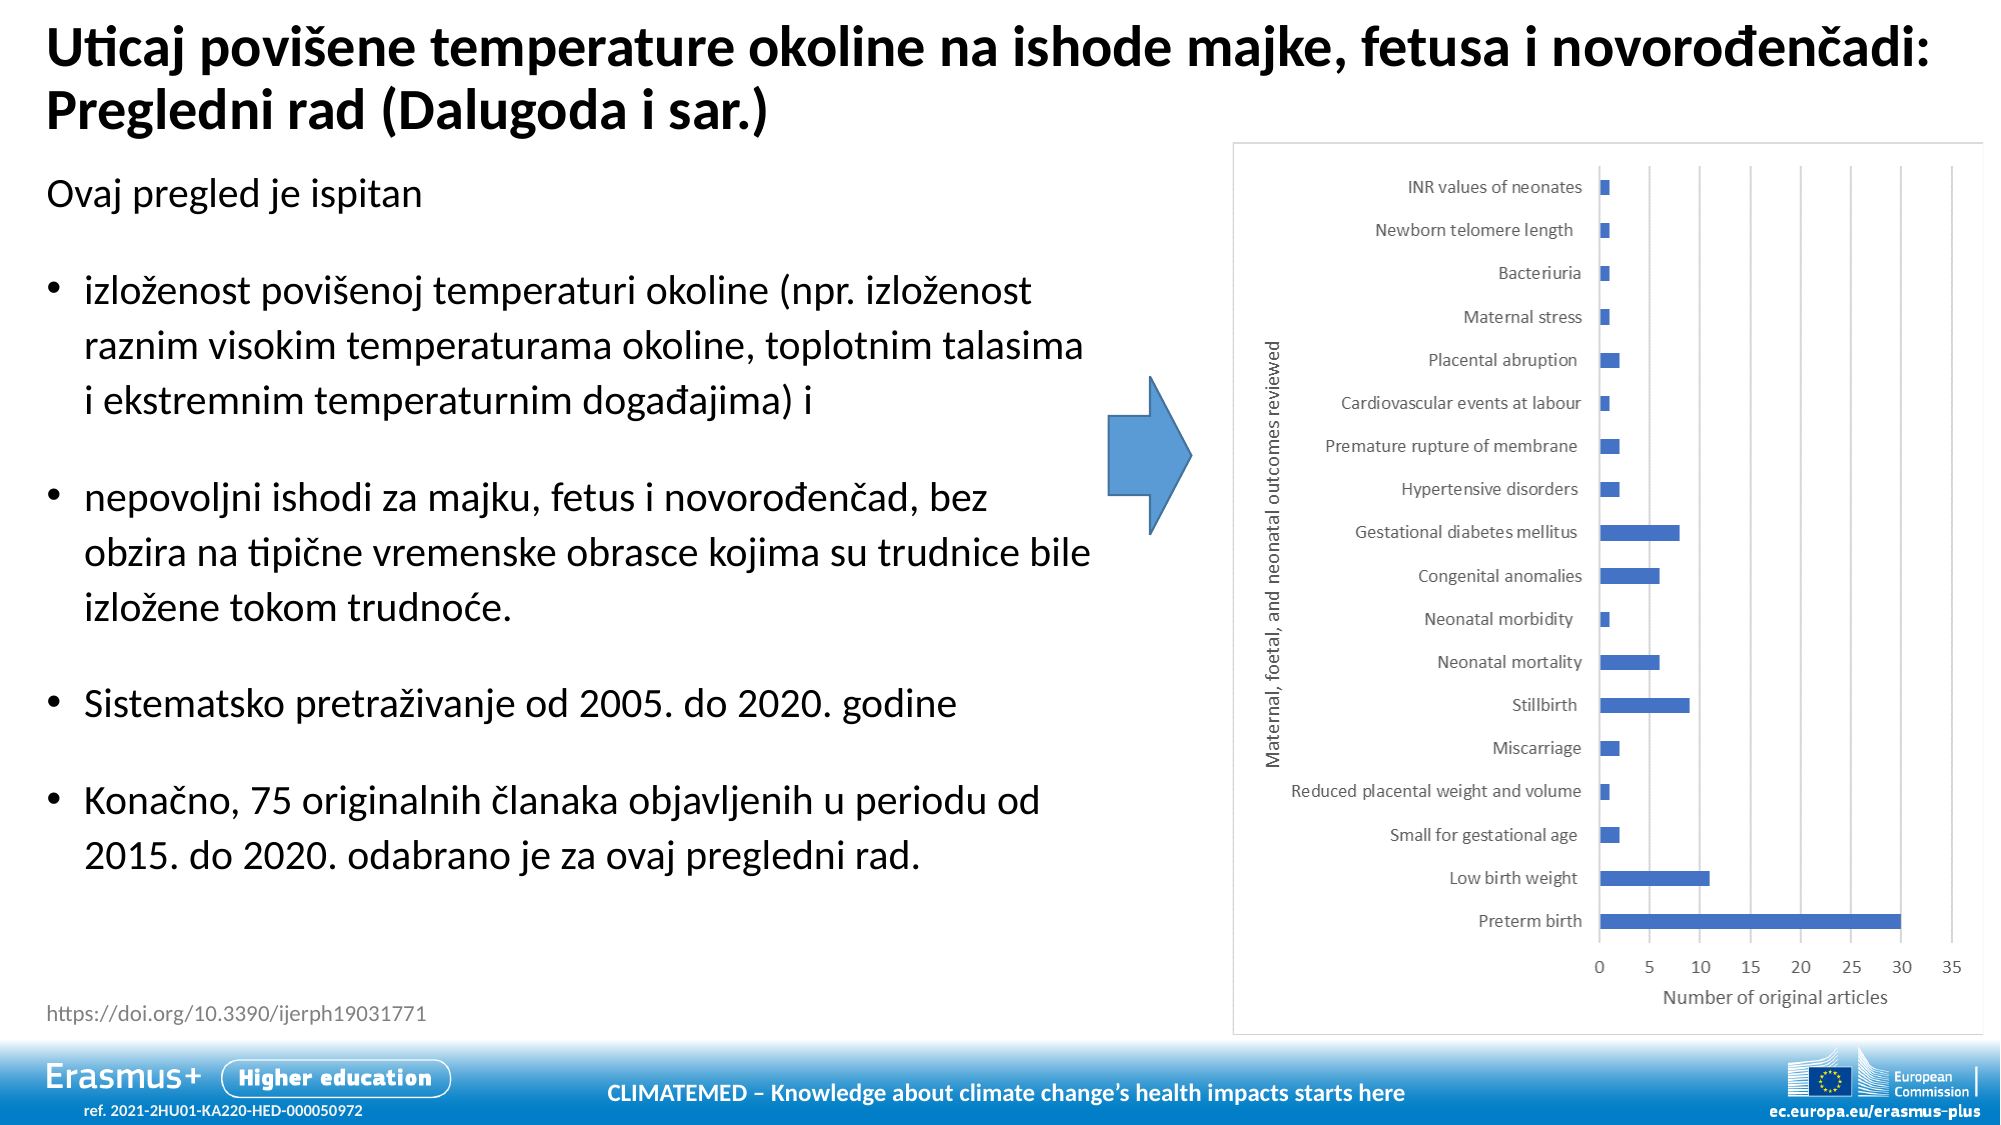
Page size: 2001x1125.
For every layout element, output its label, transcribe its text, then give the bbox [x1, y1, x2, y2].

list Ovaj pregled je ispitan izloženost povišenoj temperaturi okoline (npr. izloženost raznim visokim temperaturama okoline, toplotnim talasima i ekstremnim temperaturnim događajima) i nepovoljni ishodi za majku, fetus i novorođenčad, bez obzira na tipične vremenske obrasce kojima su trudnice bile izložene tokom trudnoće. Sistematsko pretraživanje od 2005. do 2020. godine Konačno, 75 originalnih članaka objavljenih u periodu od 2015. do 2020. odabrano je za ovaj pregledni rad. [31, 153, 1109, 1035]
text_box [1107, 375, 1193, 536]
text_box https://doi.org/10.3390/ijerph19031771 [31, 991, 1044, 1034]
title Uticaj povišene temperature okoline na ishode majke, fetusa i novorođenčadi: Pregledni rad (Dalugoda i sar.) [31, 0, 1984, 159]
picture [0, 142, 2000, 1125]
